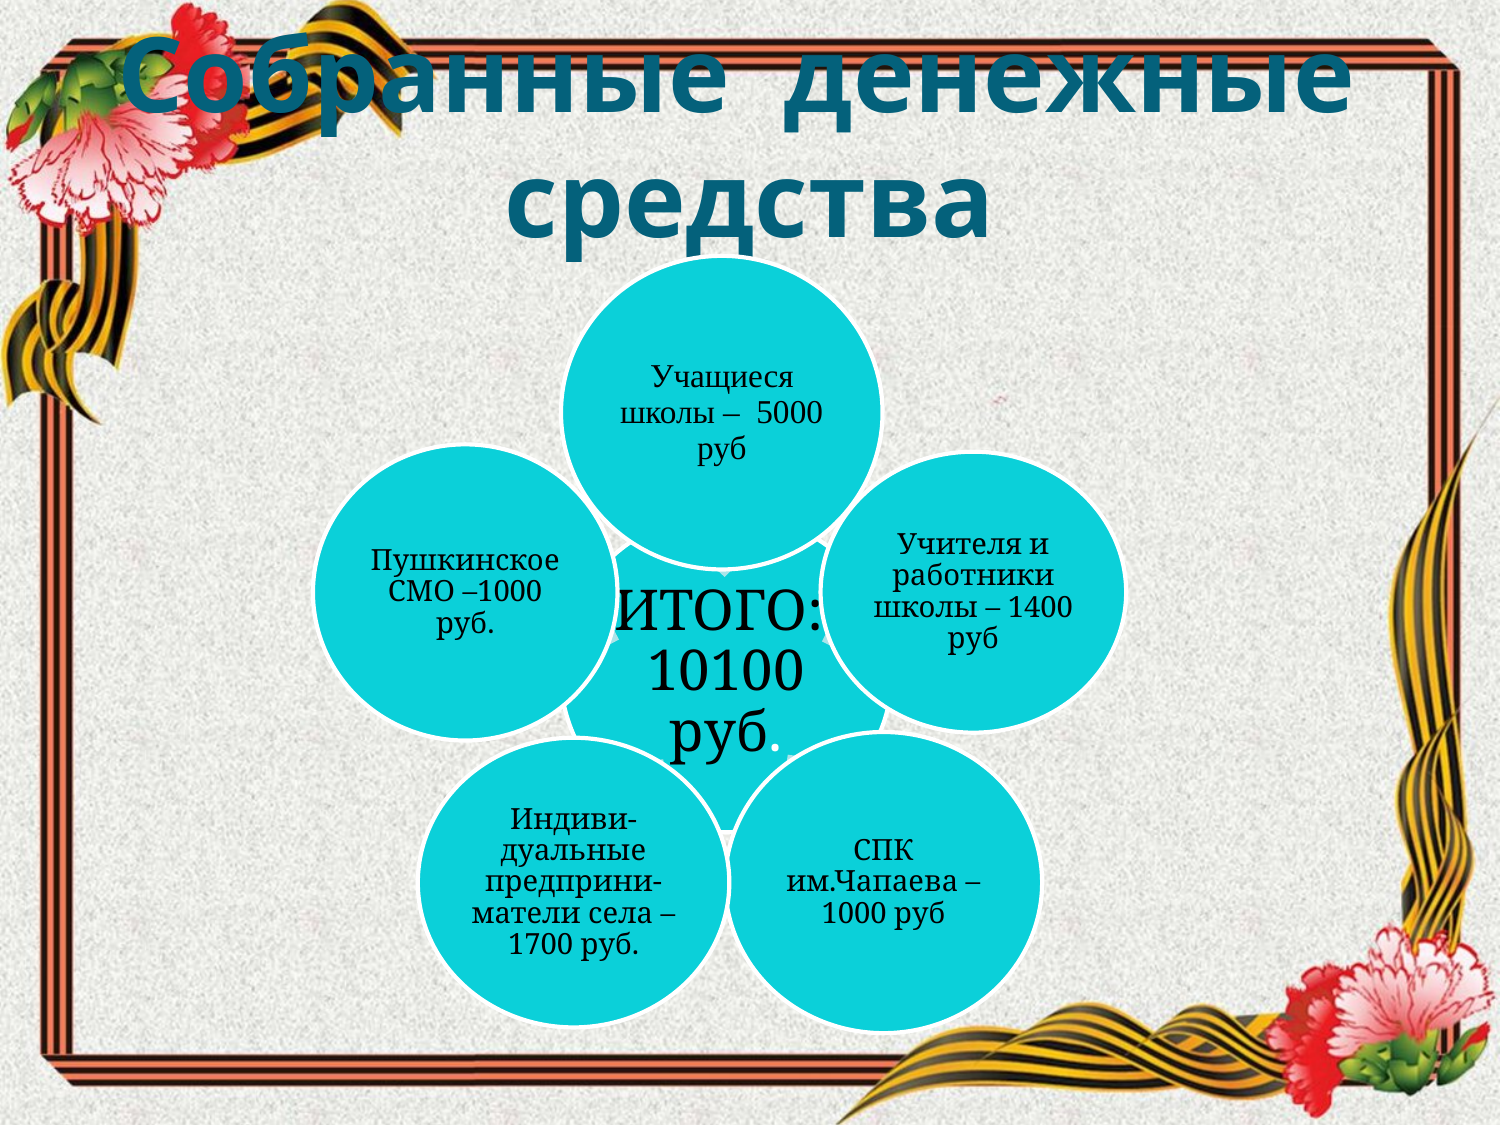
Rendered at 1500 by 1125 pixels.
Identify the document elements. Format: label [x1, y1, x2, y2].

picture [0, 0, 1500, 1125]
list [187, 316, 1266, 973]
